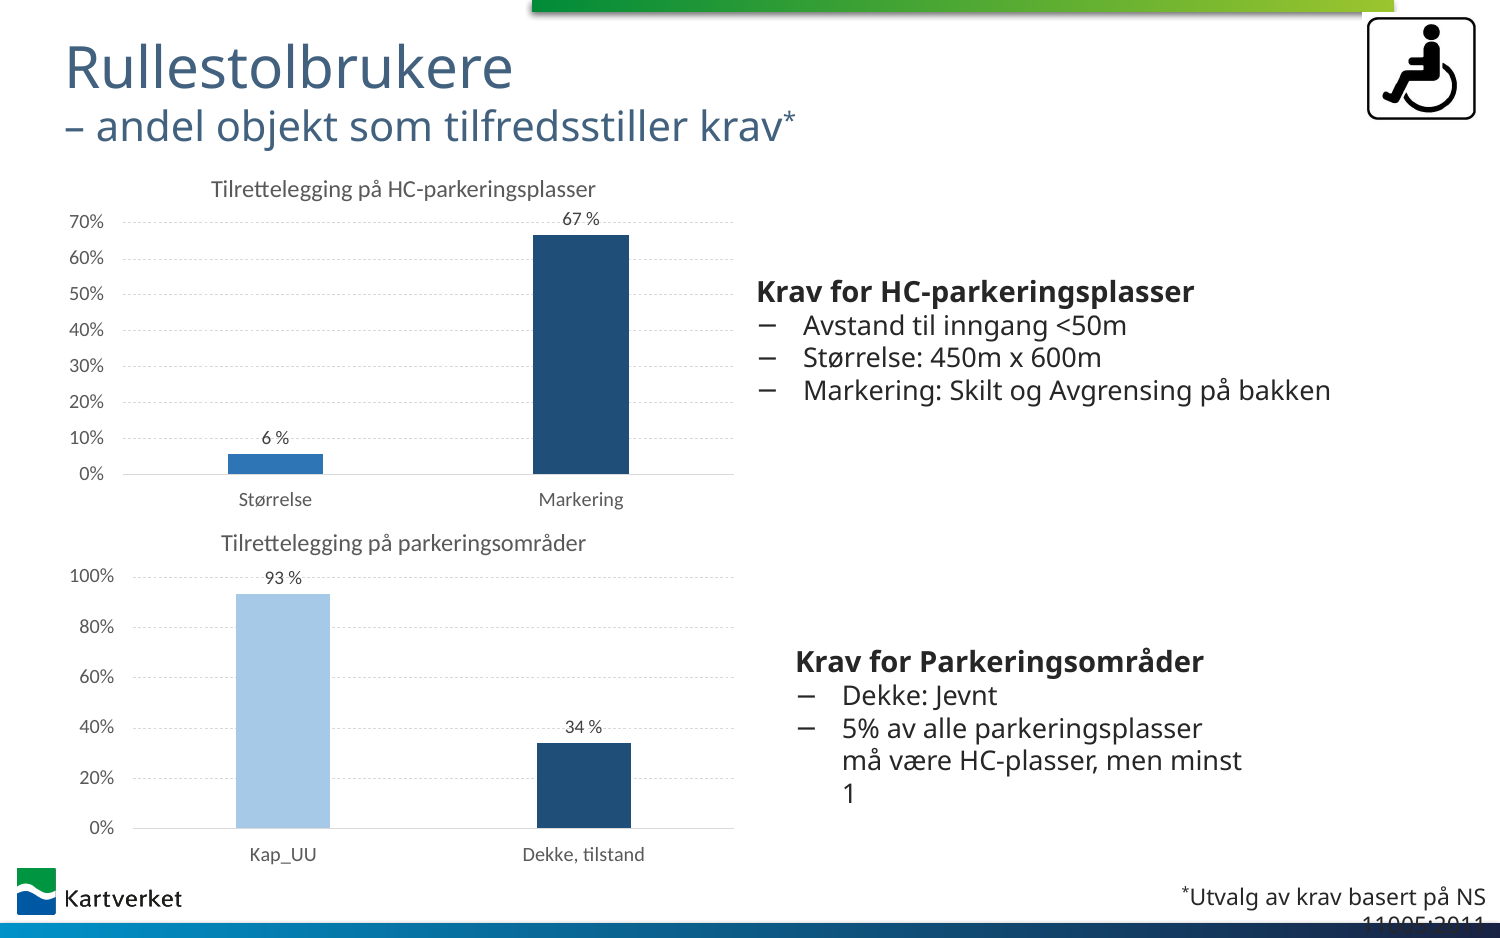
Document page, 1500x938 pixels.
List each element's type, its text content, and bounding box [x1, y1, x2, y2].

picture [62, 166, 746, 519]
text_box Rullestolbrukere – andel objekt som tilfredsstiller krav* [49, 25, 1431, 158]
picture [1362, 12, 1481, 126]
text_box Krav for HC-parkeringsplasser Avstand til inngang <50m Størrelse: 450m x 600m Markering: Skilt og Avgrensing på bakken [750, 265, 1346, 413]
text_box Krav for Parkeringsområder Dekke: Jevnt 5% av alle parkeringsplasser må være HC-plasser, men minst 1 [780, 636, 1261, 816]
text_box *Utvalg av krav basert på NS 11005:2011 [1068, 873, 1500, 938]
picture [62, 520, 746, 874]
